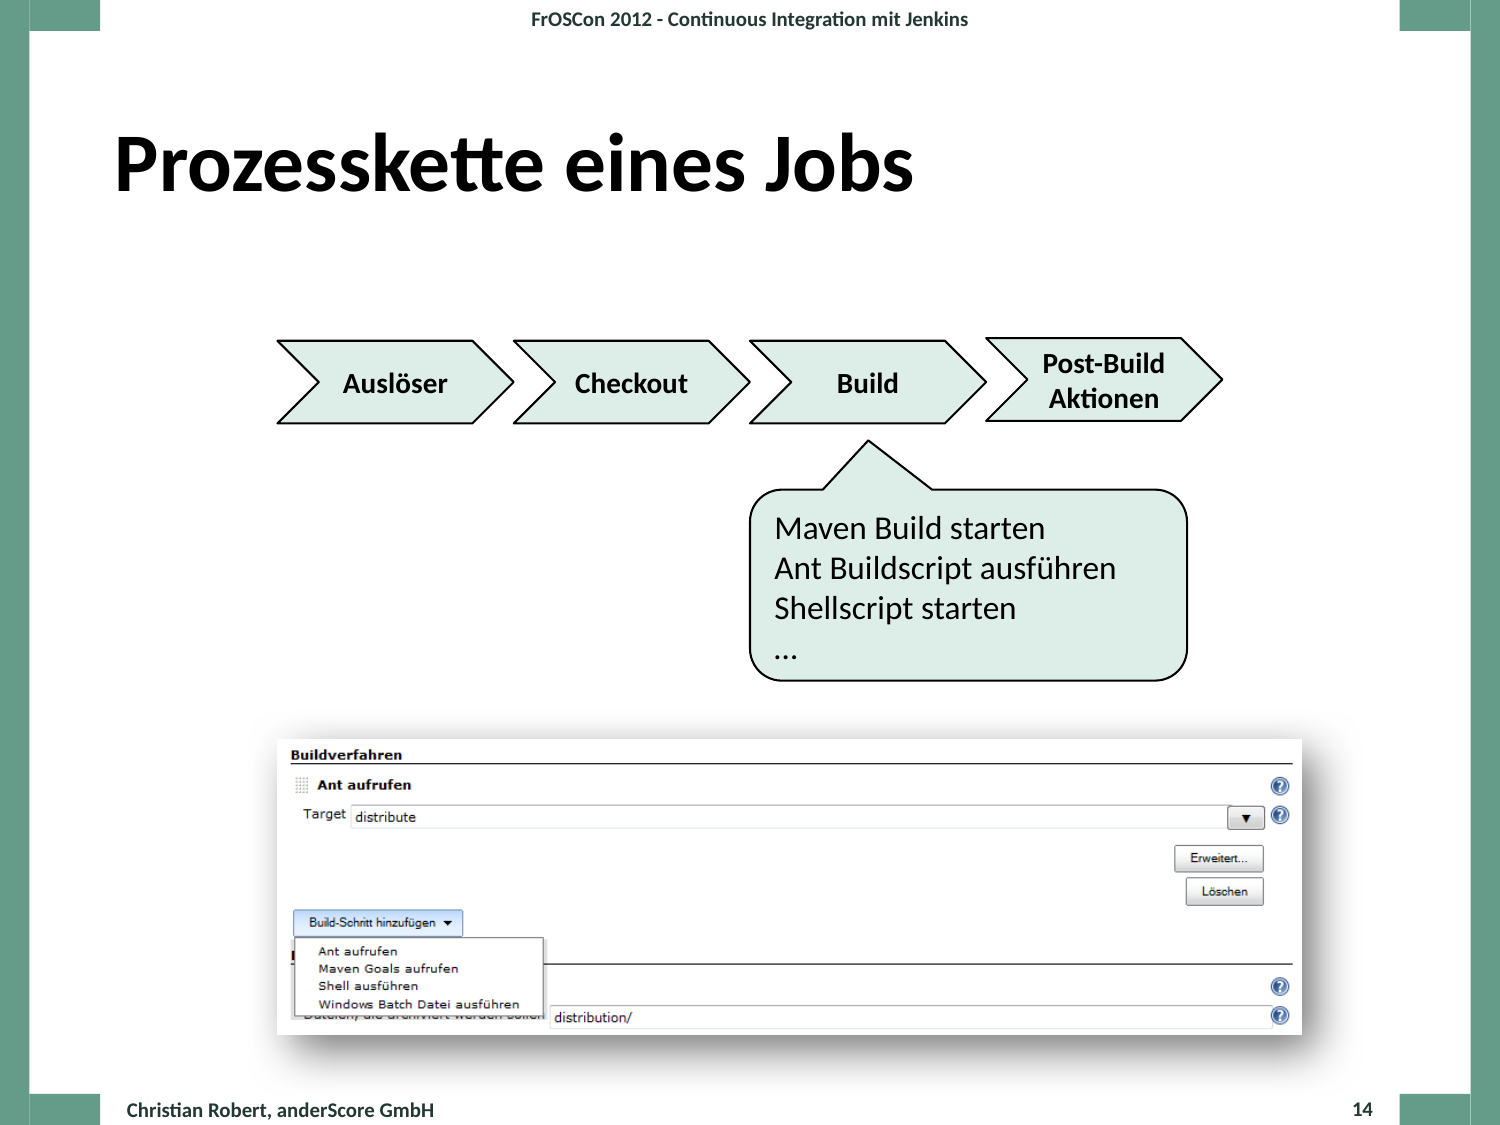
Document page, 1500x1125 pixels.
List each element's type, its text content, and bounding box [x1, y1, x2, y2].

slide_number Christian Robert, anderScore GmbH [112, 1092, 1069, 1125]
text_box Build [749, 340, 987, 424]
text_box Checkout [513, 340, 750, 424]
text_box Maven Build starten Ant Buildscript ausführen Shellscript starten … [750, 440, 1188, 681]
title Prozesskette eines Jobs [100, 101, 1400, 339]
text_box Post-Build Aktionen [986, 338, 1223, 421]
slide_number 14 [1074, 1092, 1388, 1124]
picture [277, 739, 1302, 1036]
text_box Auslöser [277, 340, 514, 424]
footer FrOSCon 2012 - Continuous Integration mit Jenkins [100, 2, 1400, 34]
